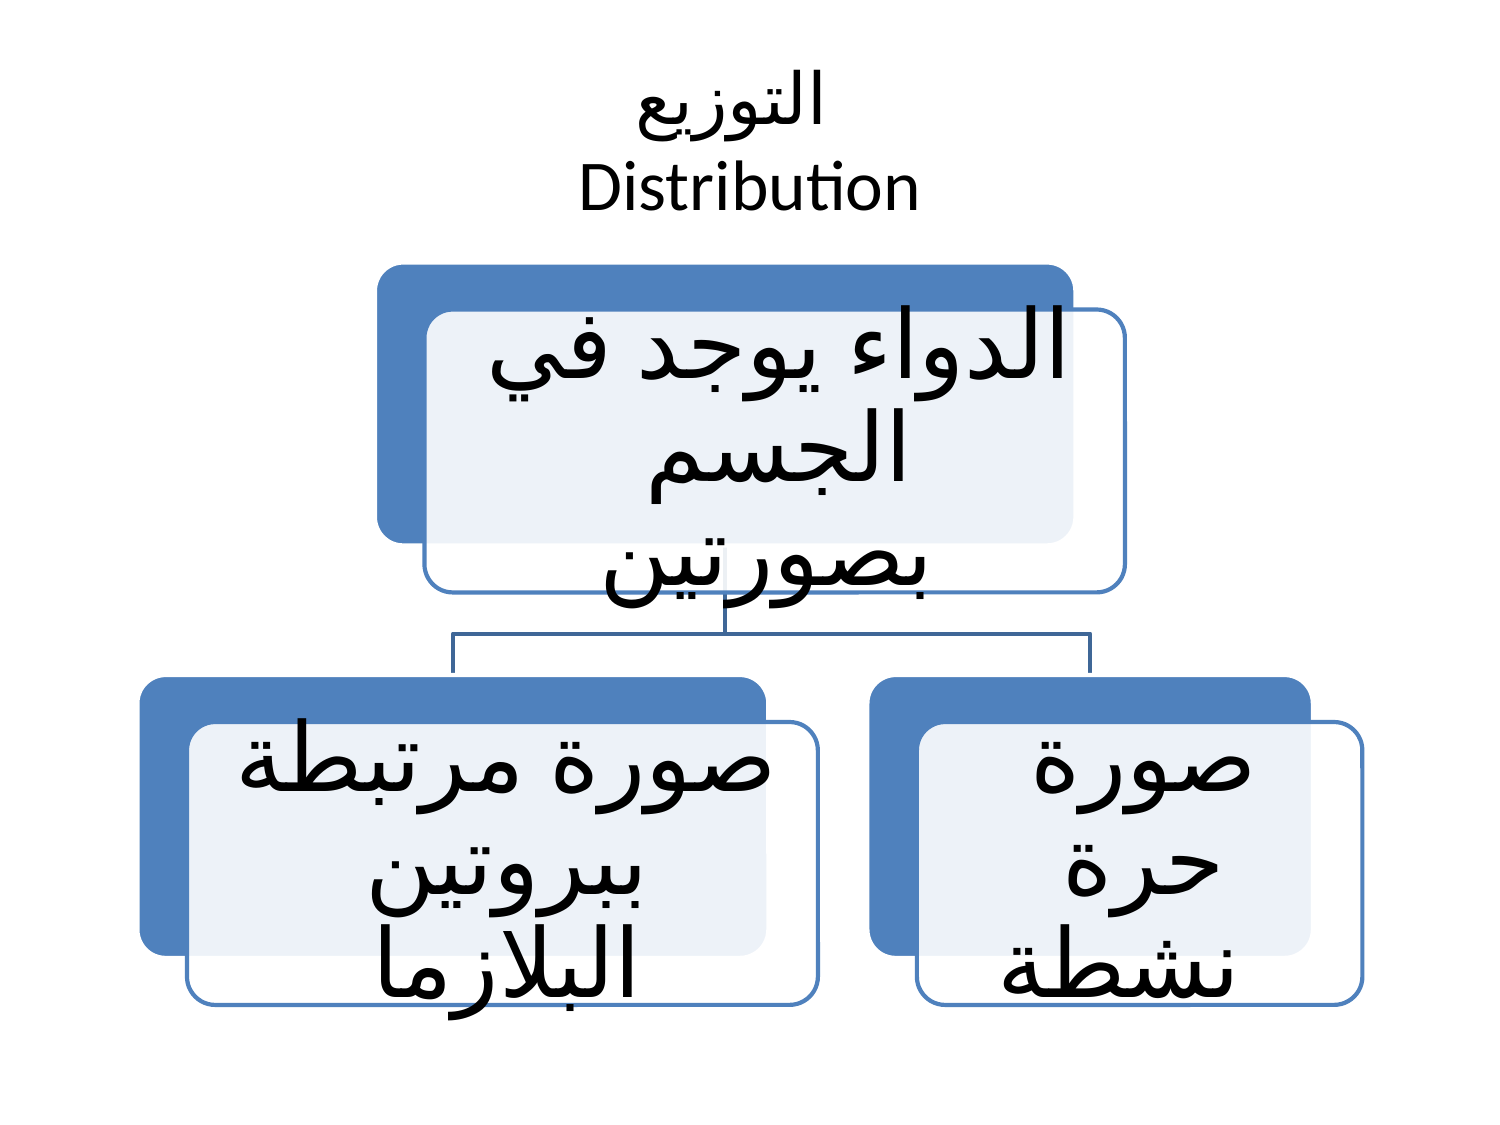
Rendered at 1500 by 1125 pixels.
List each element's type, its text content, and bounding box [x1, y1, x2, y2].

title التوزيع Distribution [75, 45, 1425, 233]
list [74, 262, 1426, 1006]
